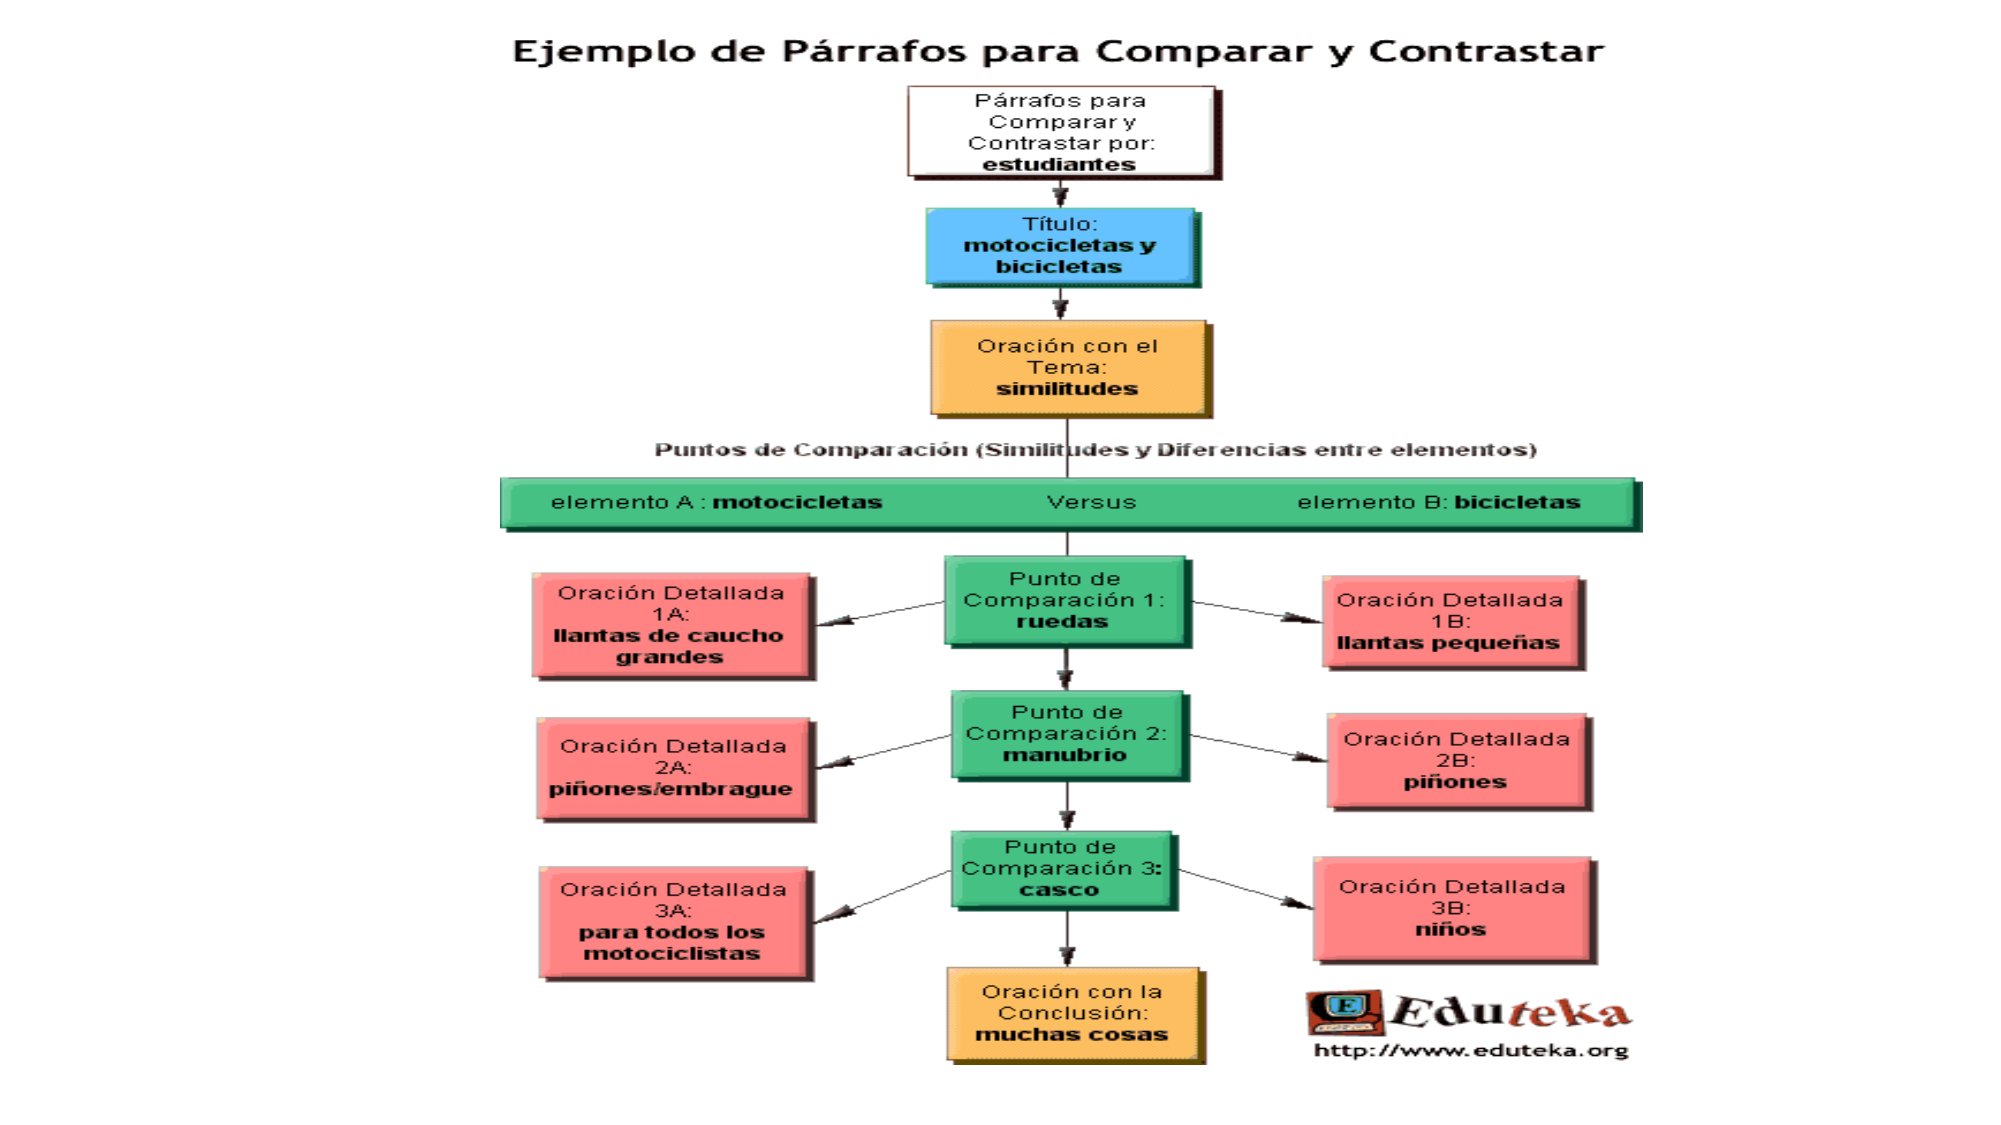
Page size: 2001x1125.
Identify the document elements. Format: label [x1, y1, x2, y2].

picture [499, 39, 1643, 1065]
